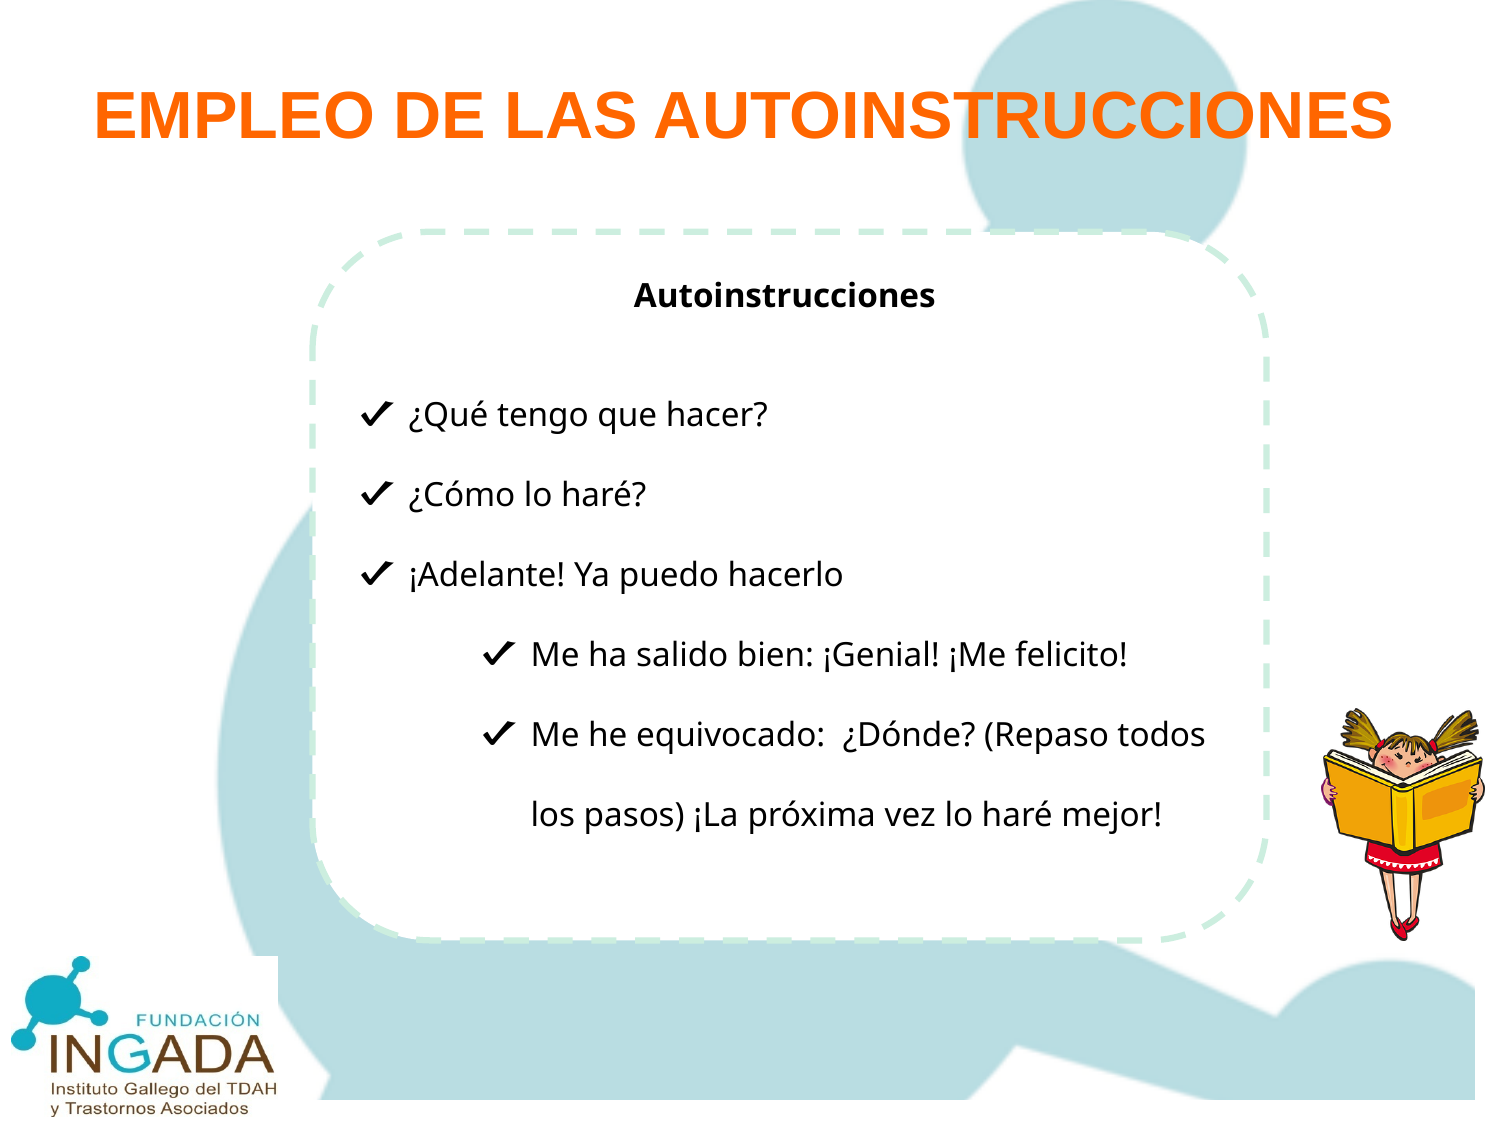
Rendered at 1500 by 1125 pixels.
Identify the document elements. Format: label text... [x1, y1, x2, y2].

picture [361, 561, 386, 585]
picture [0, 0, 1485, 1117]
picture [361, 401, 386, 426]
picture [361, 481, 386, 505]
picture [483, 641, 508, 665]
text_box EMPLEO DE LAS AUTOINSTRUCCIONES [78, 69, 1500, 264]
picture [483, 721, 508, 745]
text_box Autoinstrucciones ¿Qué tengo que hacer? ¿Cómo lo haré? ¡Adelante! Ya puedo hacerlo Me ha salido bien: ¡Genial! ¡Me felicito! Me he equivocado: ¿Dónde? (Repaso todos los pasos) ¡La próxima vez lo haré mejor! [312, 231, 1267, 941]
